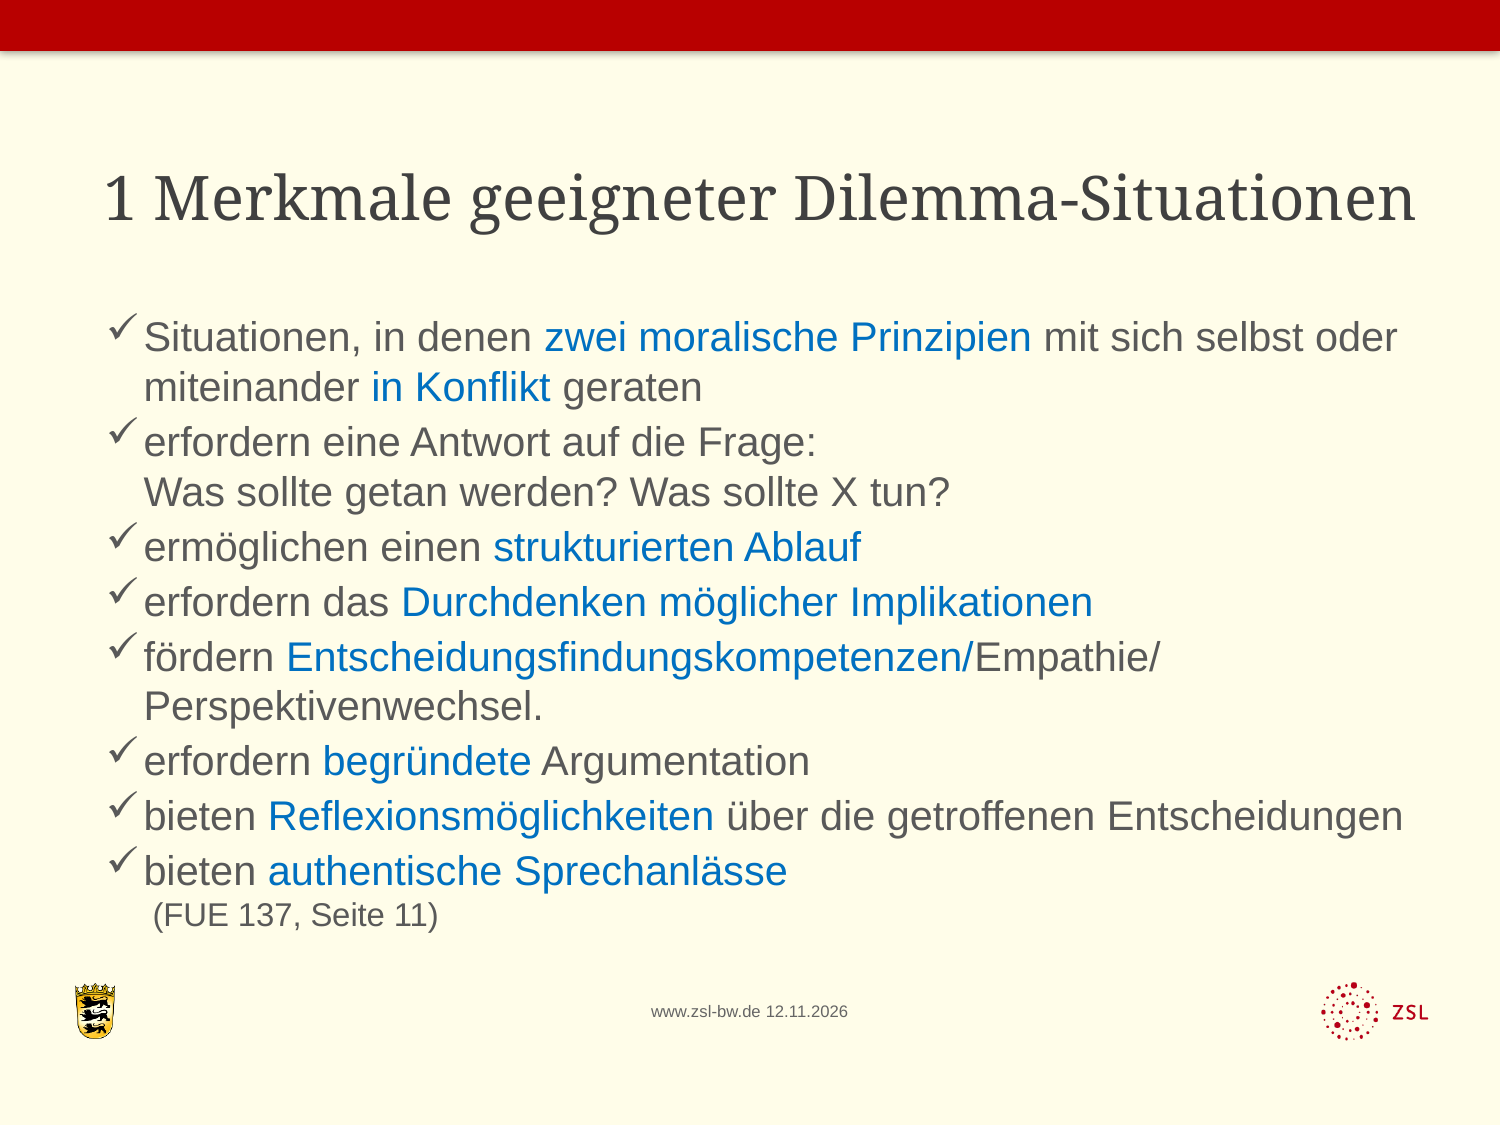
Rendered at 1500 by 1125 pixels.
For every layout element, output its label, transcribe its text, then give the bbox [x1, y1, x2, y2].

list Situationen, in denen zwei moralische Prinzipien mit sich selbst oder miteinander in Konflikt geraten erfordern eine Antwort auf die Frage: Was sollte getan werden? Was sollte X tun? ermöglichen einen strukturierten Ablauf erfordern das Durchdenken möglicher Implikationen fördern Entscheidungsfindungskompetenzen/Empathie/ Perspektivenwechsel. erfordern begründete Argumentation bieten Reflexionsmöglichkeiten über die getroffenen Entscheidungen bieten authentische Sprechanlässe (FUE 137, Seite 11) [75, 302, 1425, 965]
picture [1320, 981, 1429, 1041]
title 1 Merkmale geeigneter Dilemma-Situationen [88, 90, 1439, 265]
picture [73, 981, 117, 1041]
